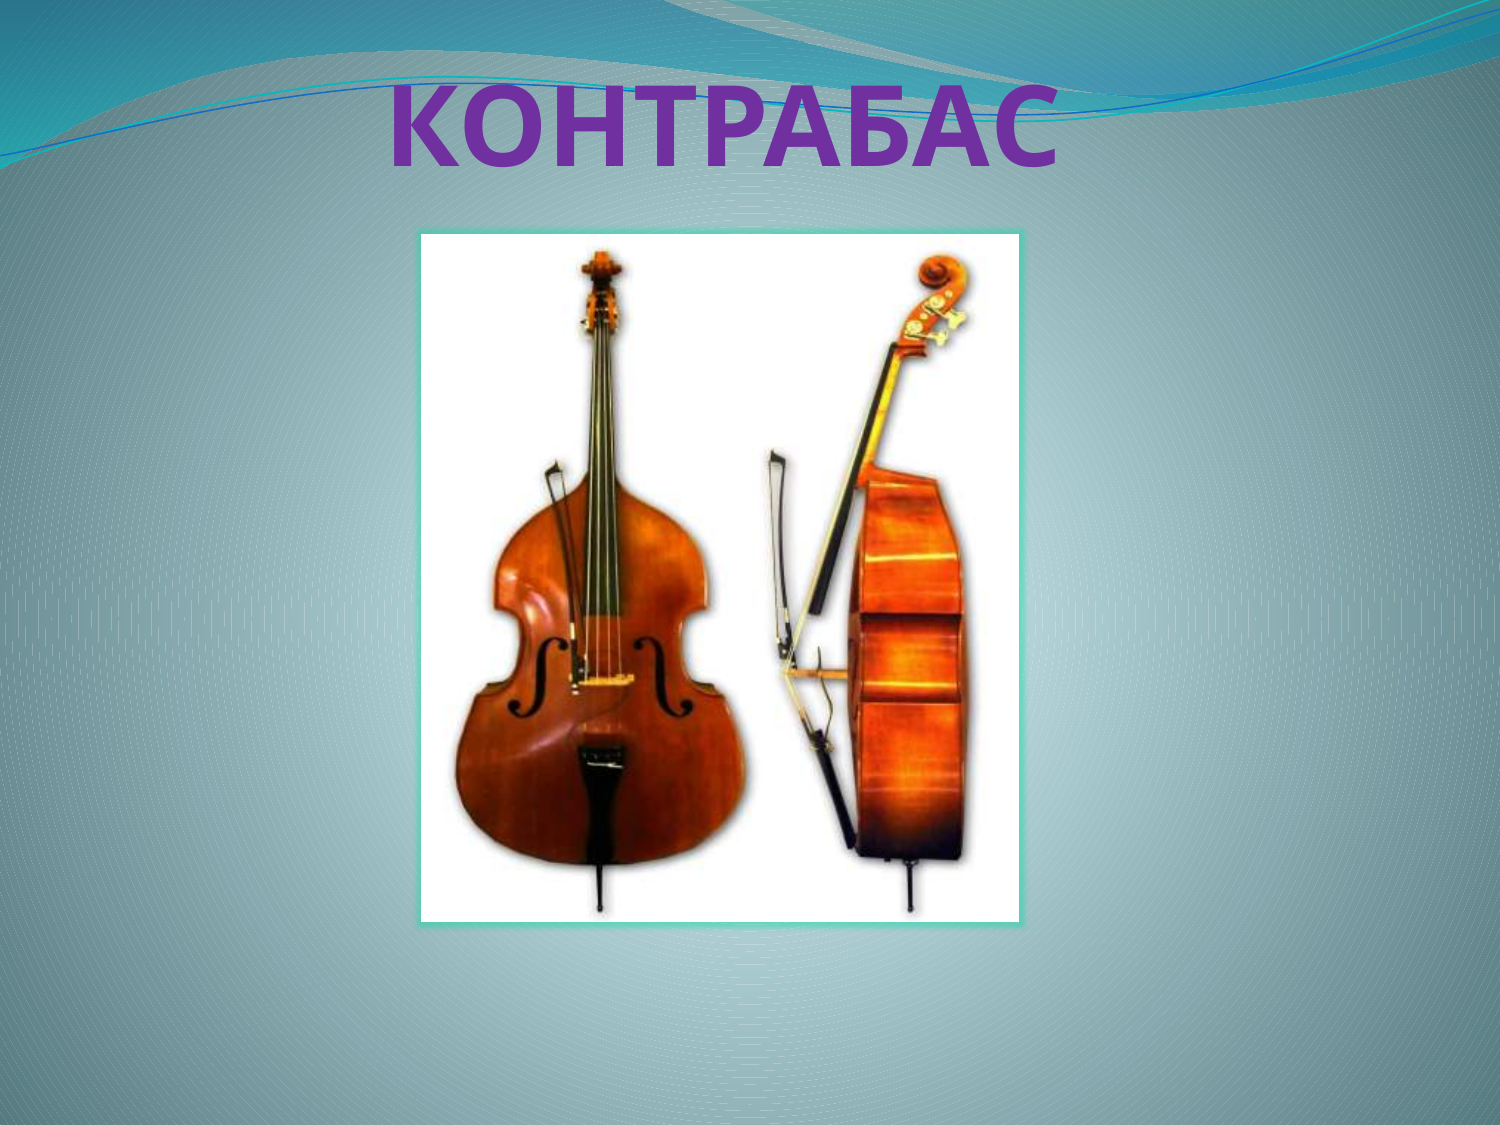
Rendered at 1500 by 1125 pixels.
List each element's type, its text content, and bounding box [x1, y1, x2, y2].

picture [421, 234, 1019, 923]
text_box КОНТРАБАС [304, 46, 1114, 197]
